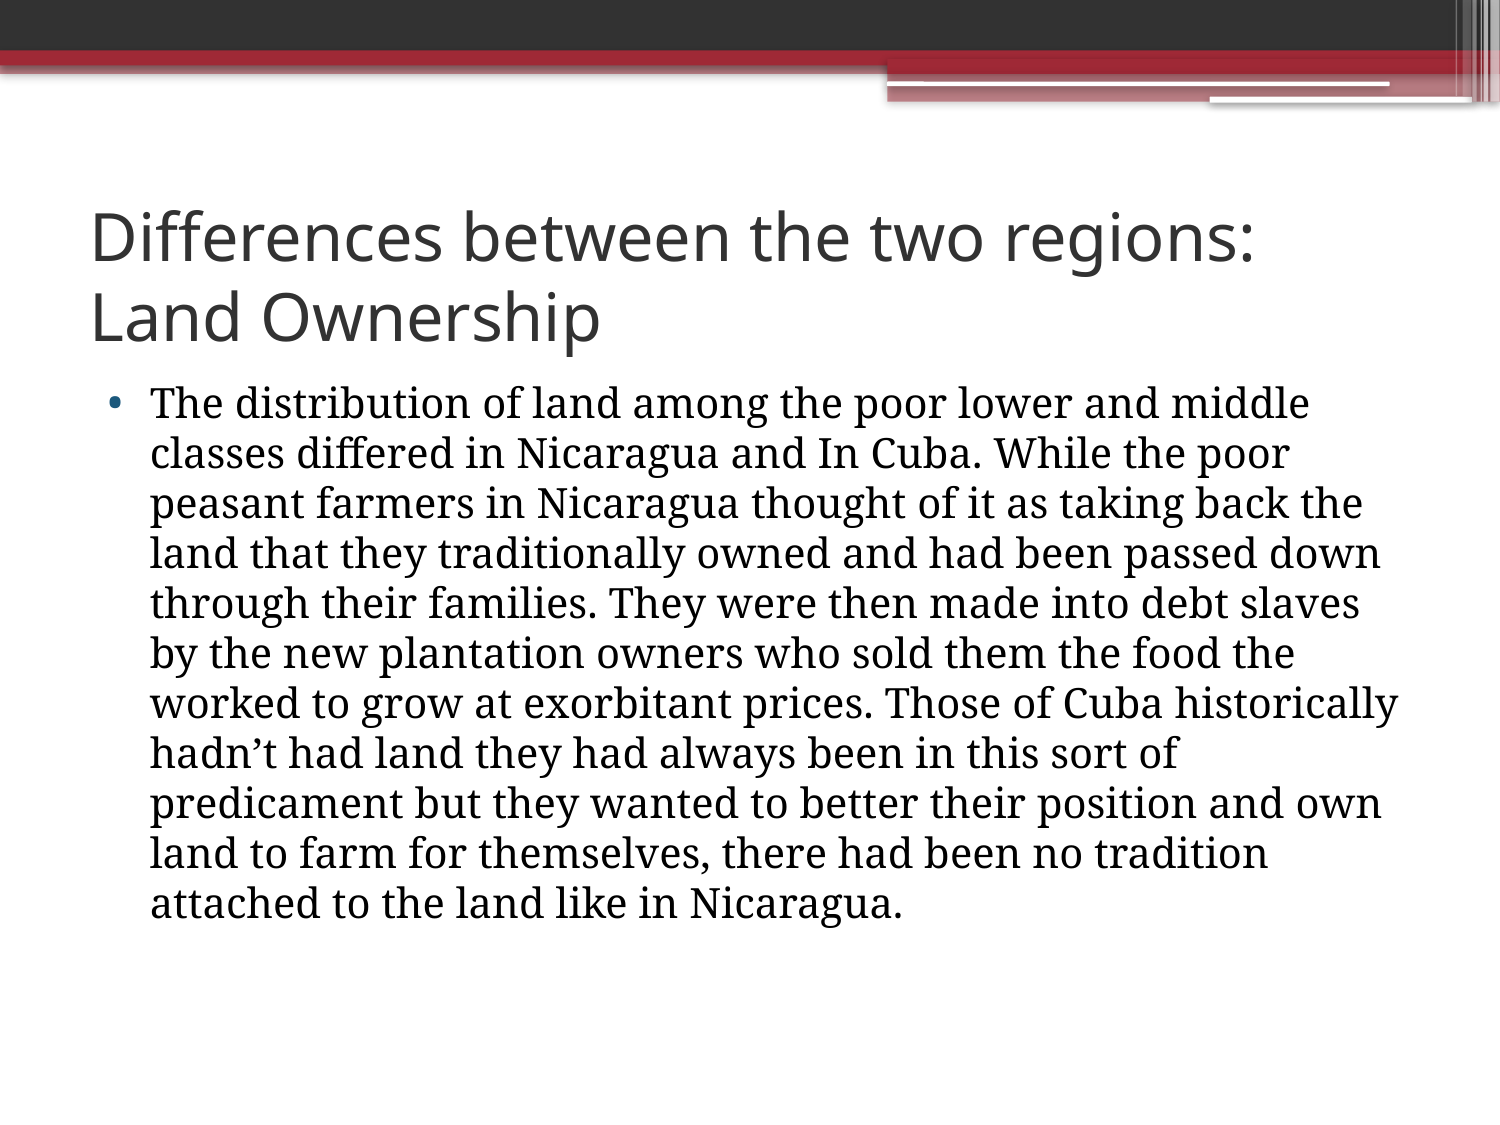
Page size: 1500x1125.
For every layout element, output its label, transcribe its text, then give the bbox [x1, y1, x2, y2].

title Differences between the two regions: Land Ownership [75, 187, 1425, 363]
list The distribution of land among the poor lower and middle classes differed in Nicaragua and In Cuba. While the poor peasant farmers in Nicaragua thought of it as taking back the land that they traditionally owned and had been passed down through their families. They were then made into debt slaves by the new plantation owners who sold them the food the worked to grow at exorbitant prices. Those of Cuba historically hadn’t had land they had always been in this sort of predicament but they wanted to better their position and own land to farm for themselves, there had been no tradition attached to the land like in Nicaragua. [75, 368, 1425, 1079]
